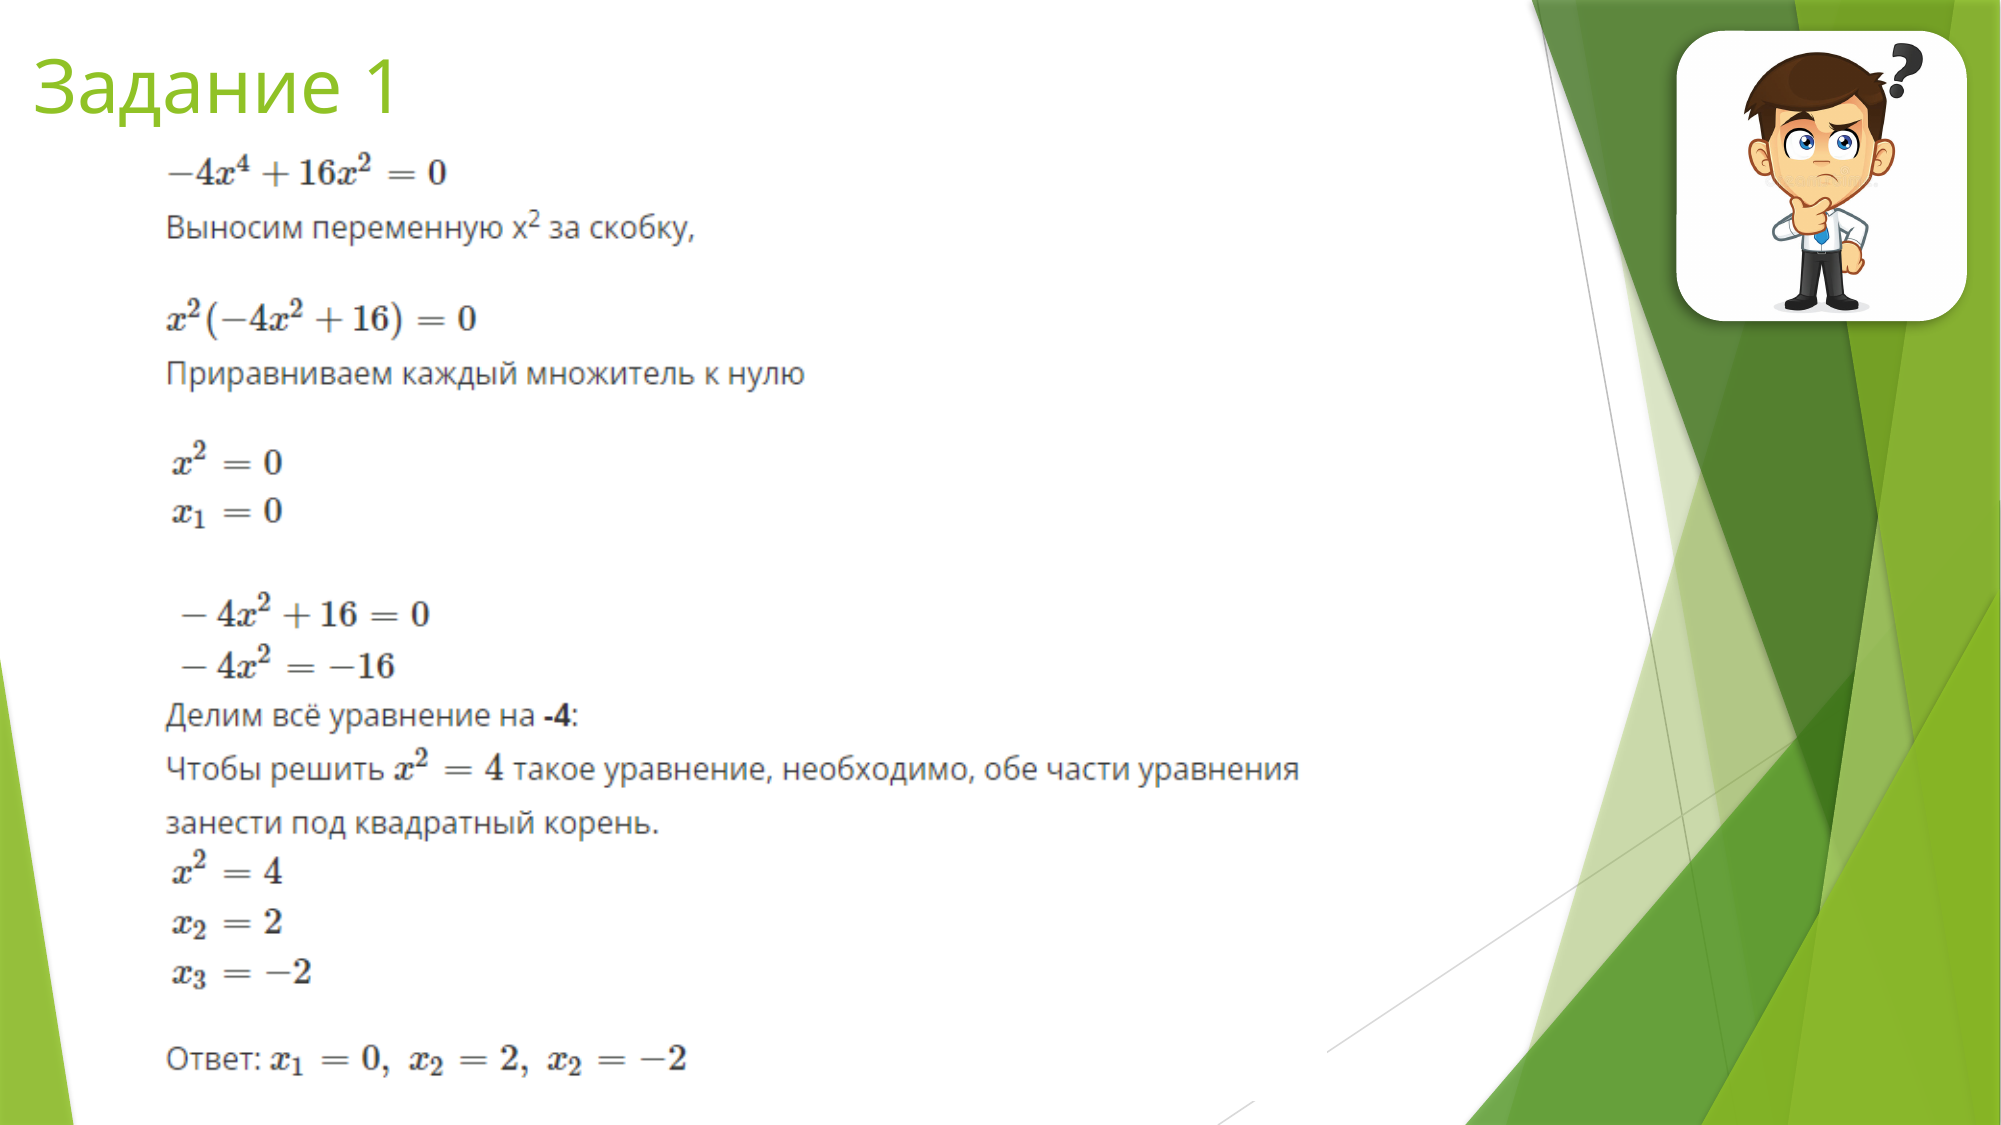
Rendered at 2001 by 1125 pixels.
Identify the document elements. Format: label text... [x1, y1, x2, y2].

title Задание 1 [18, 30, 1429, 248]
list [139, 138, 1328, 1102]
picture [1675, 30, 1968, 322]
